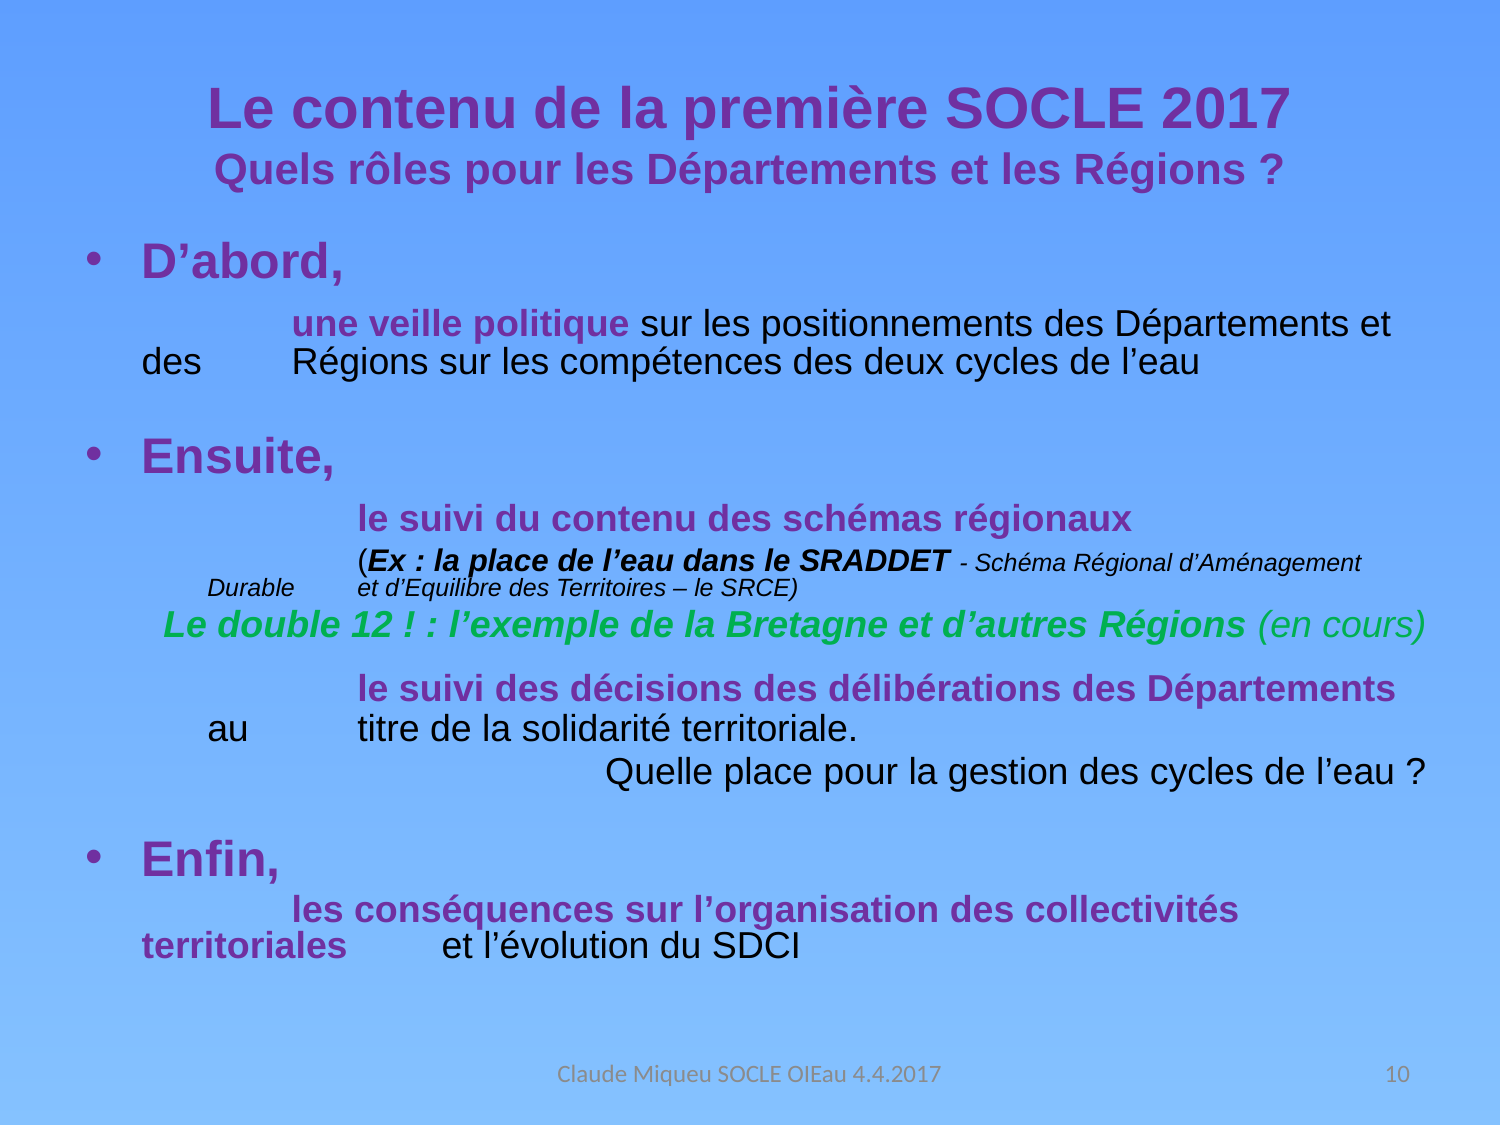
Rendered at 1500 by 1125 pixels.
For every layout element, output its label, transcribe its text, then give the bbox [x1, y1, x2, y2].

list D’abord, une veille politique sur les positionnements des Départements et des Régions sur les compétences des deux cycles de l’eau Ensuite, le suivi du contenu des schémas régionaux (Ex : la place de l’eau dans le SRADDET - Schéma Régional d’Aménagement Durable et d’Equilibre des Territoires – le SRCE) Le double 12 ! : l’exemple de la Bretagne et d’autres Régions (en cours) le suivi des décisions des délibérations des Départements au titre de la solidarité territoriale. Quelle place pour la gestion des cycles de l’eau ? Enfin, les conséquences sur l’organisation des collectivités territoriales et l’évolution du SDCI [70, 232, 1442, 1043]
slide_number 10 [1074, 1042, 1425, 1103]
footer Claude Miqueu SOCLE OIEau 4.4.2017 [512, 1042, 988, 1103]
title Le contenu de la première SOCLE 2017 Quels rôles pour les Départements et les Régions ? [75, 30, 1425, 232]
